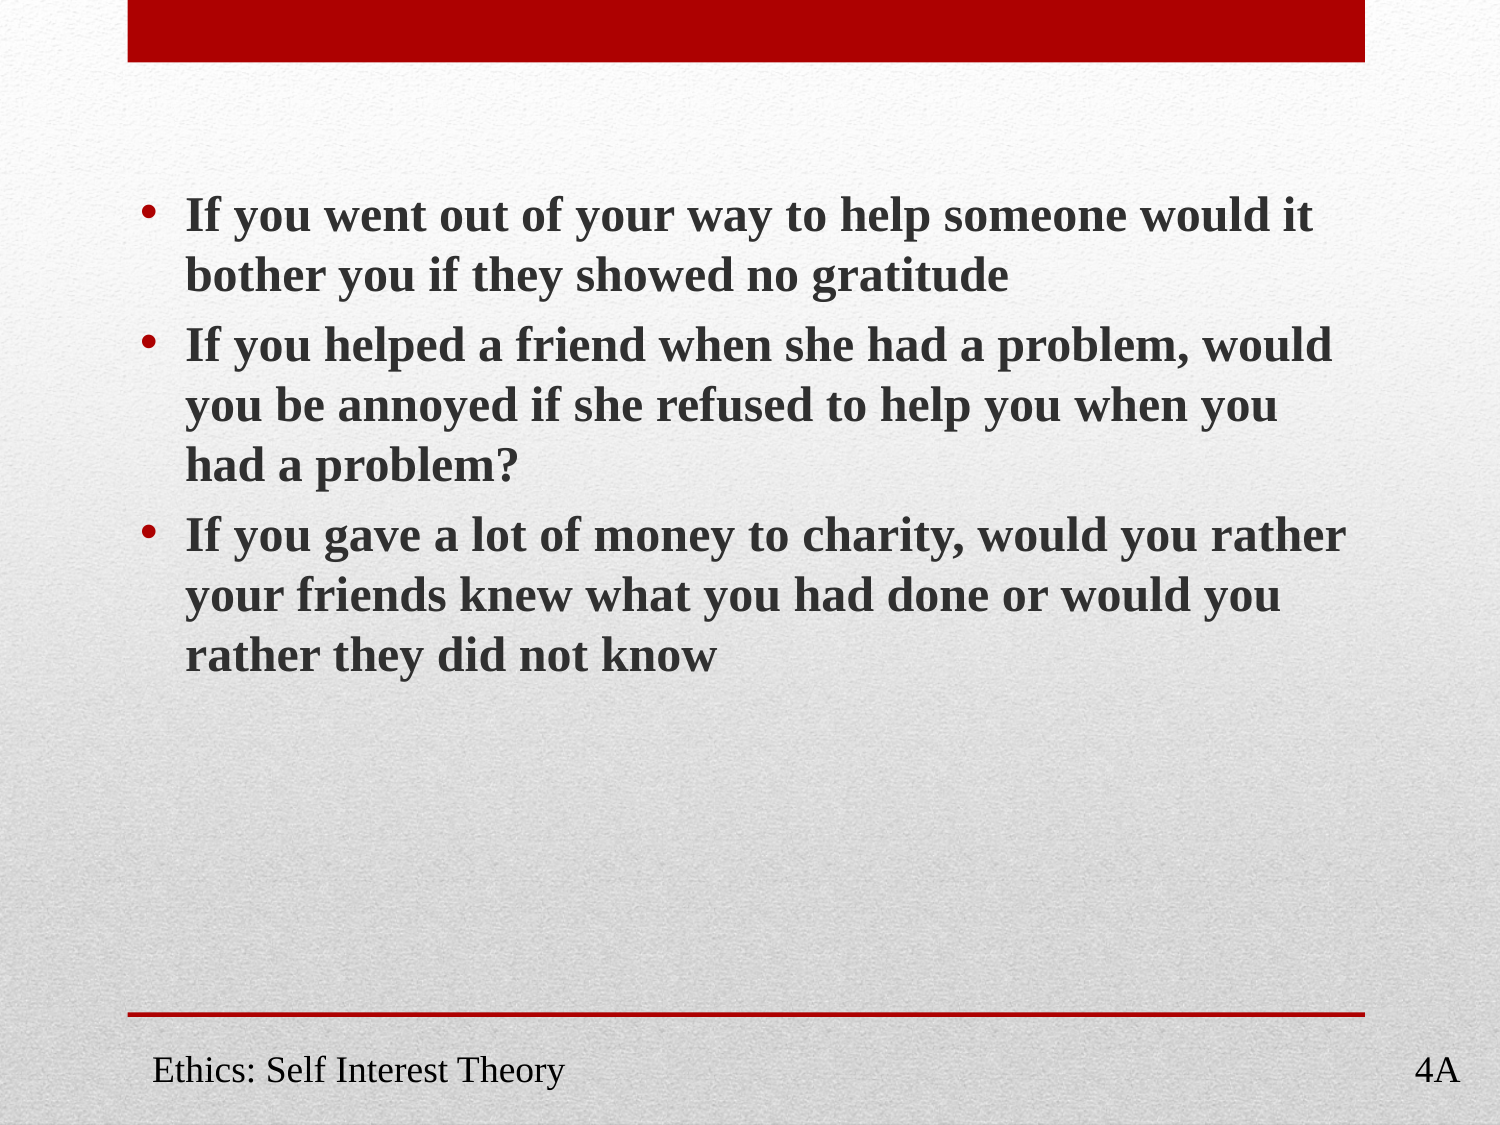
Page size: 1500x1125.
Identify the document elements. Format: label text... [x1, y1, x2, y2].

list If you went out of your way to help someone would it bother you if they showed no gratitude If you helped a friend when she had a problem, would you be annoyed if she refused to help you when you had a problem? If you gave a lot of money to charity, would you rather your friends knew what you had done or would you rather they did not know [125, 112, 1363, 750]
